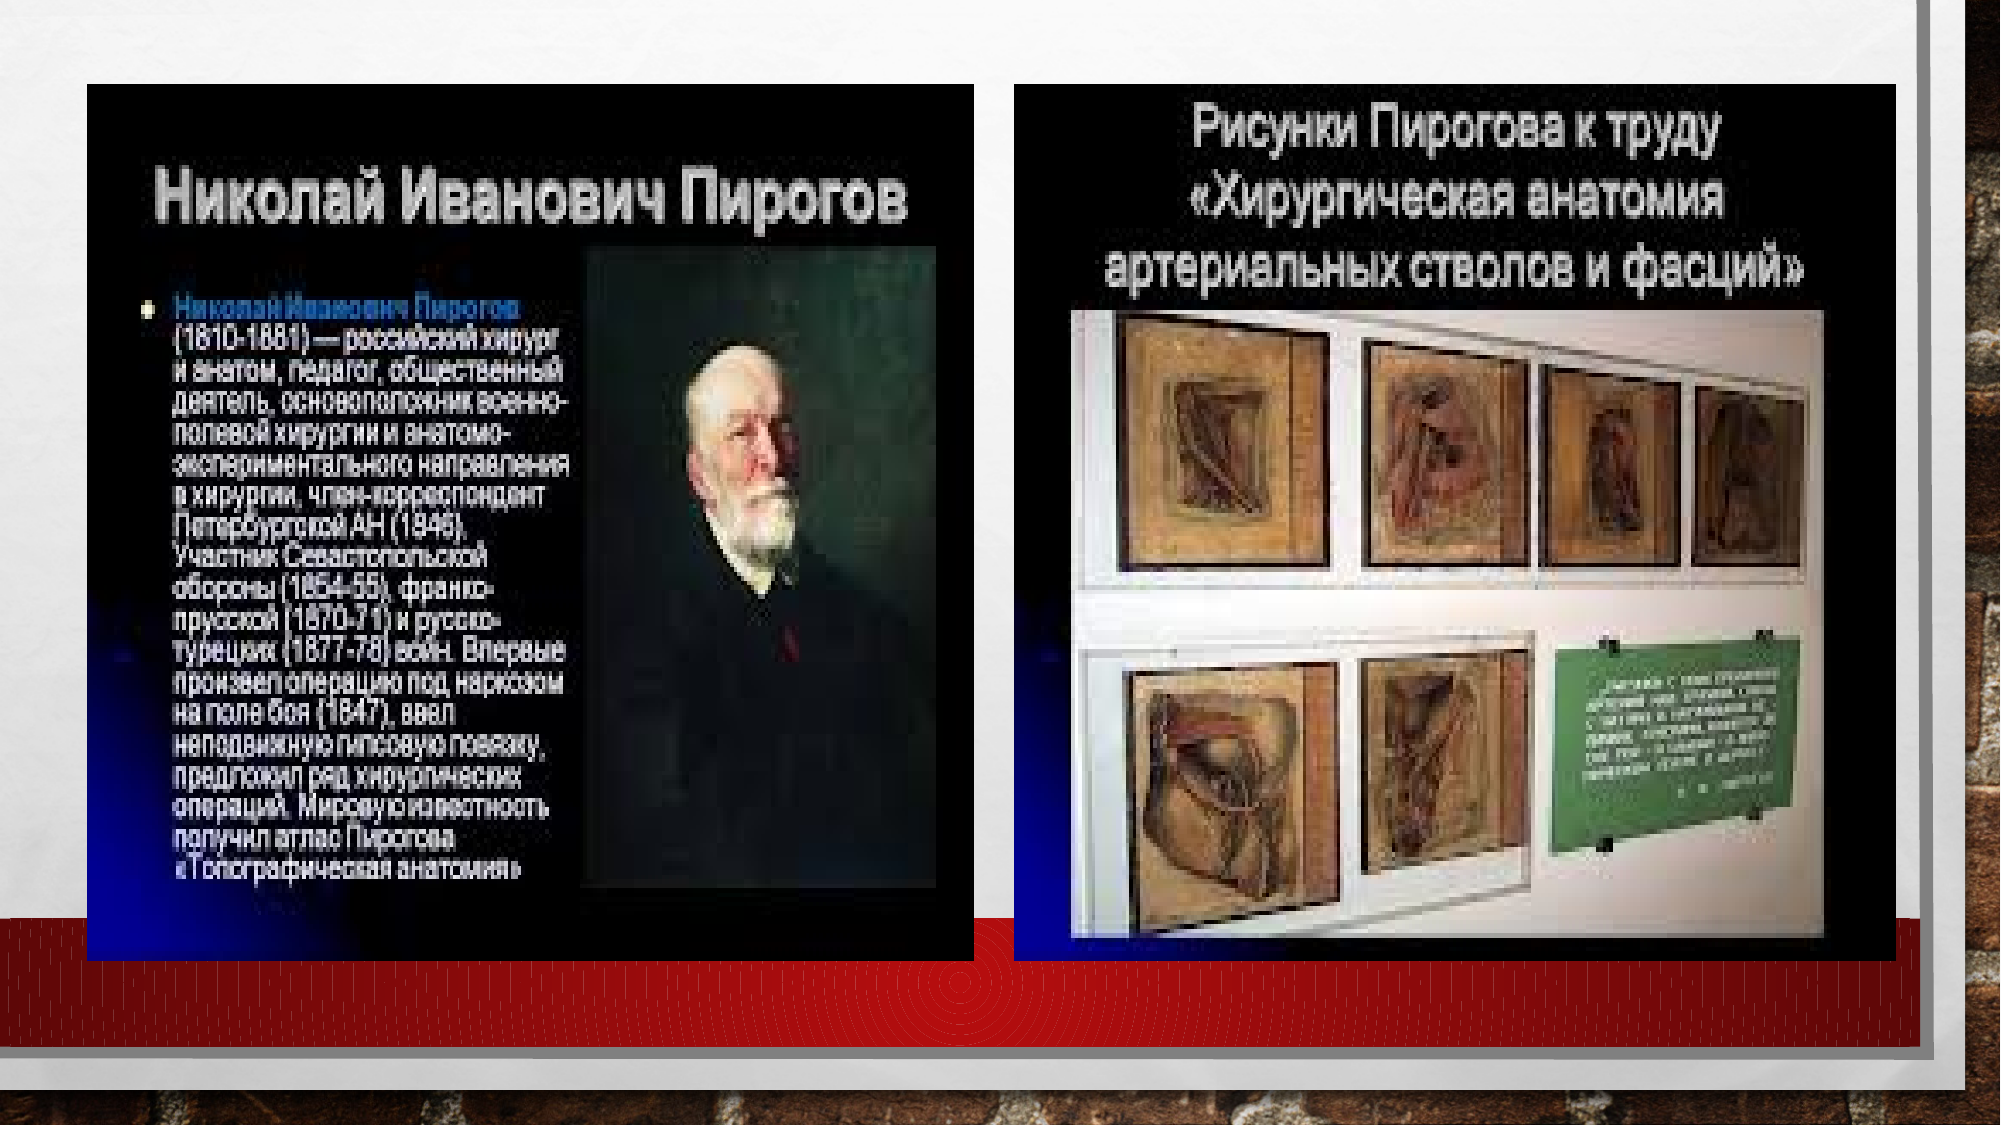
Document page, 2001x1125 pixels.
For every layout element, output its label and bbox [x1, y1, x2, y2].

picture [1014, 84, 1896, 961]
list [87, 84, 974, 961]
picture [0, 0, 2000, 1125]
